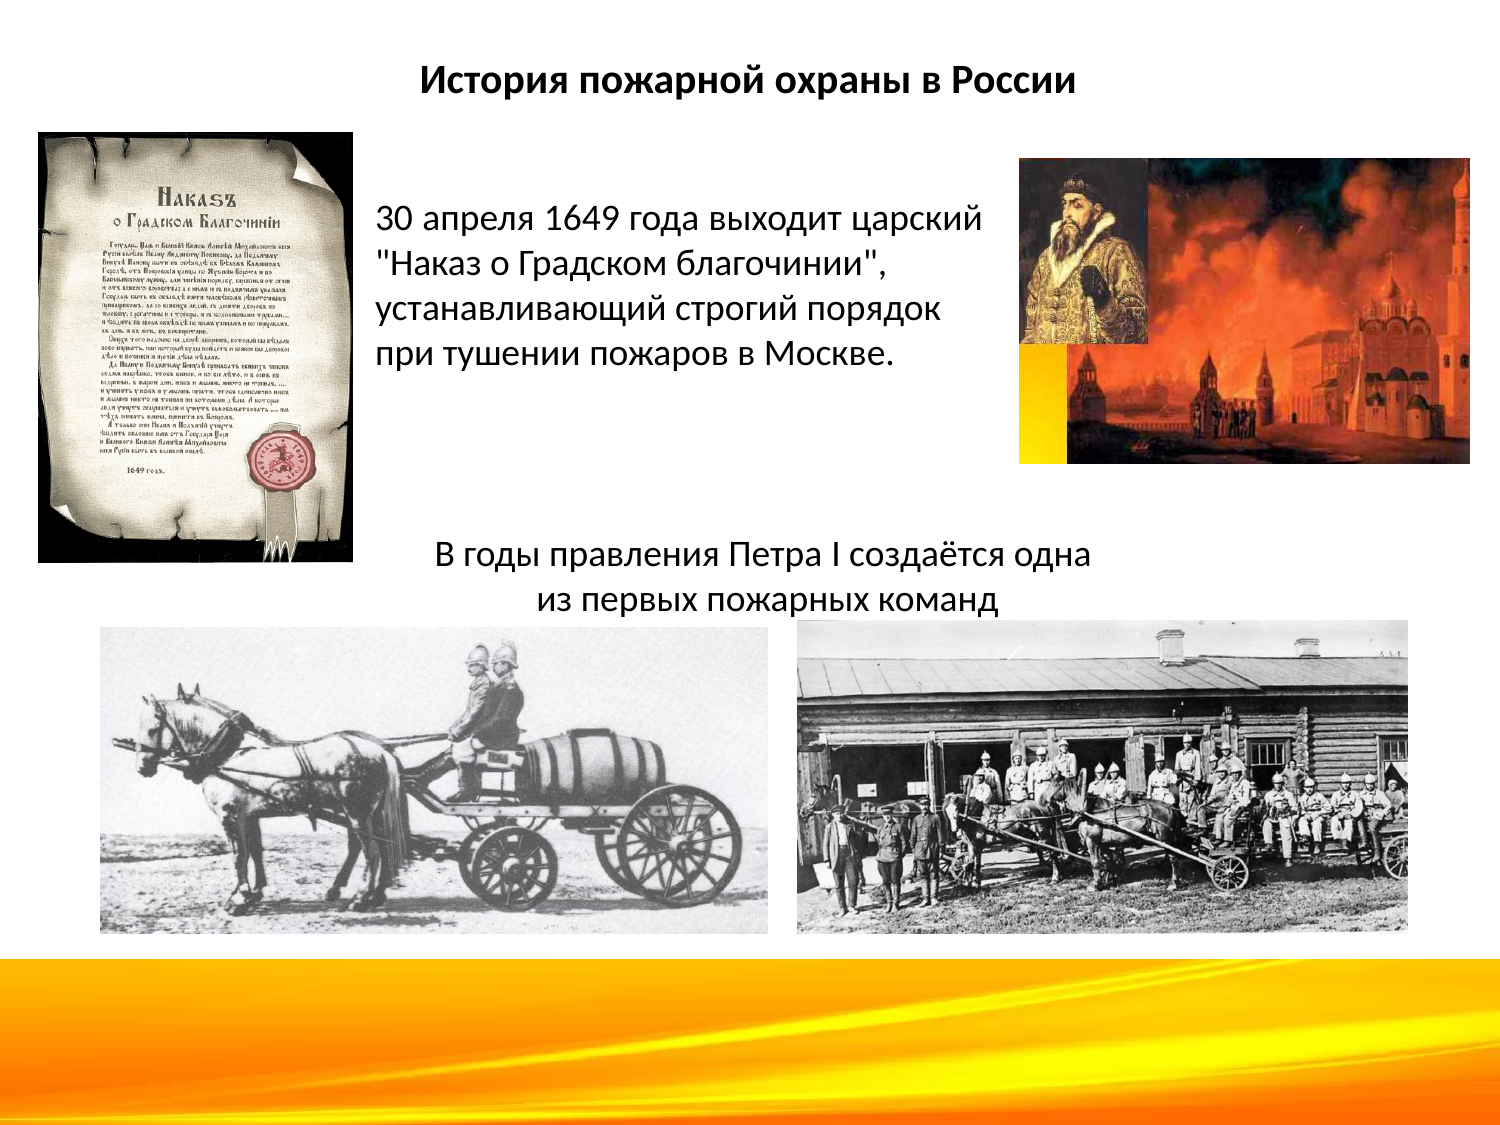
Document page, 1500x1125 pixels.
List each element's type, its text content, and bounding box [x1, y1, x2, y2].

picture [796, 620, 1408, 934]
text_box История пожарной охраны в России [404, 44, 1093, 109]
text_box 30 апреля 1649 года выходит царский "Наказ о Градском благочинии", устанавливающий строгий порядок при тушении пожаров в Москве. [360, 185, 998, 381]
picture [0, 958, 1500, 1125]
text_box В годы правления Петра I создаётся одна из первых пожарных команд [419, 521, 1116, 627]
picture [100, 627, 768, 934]
picture [1018, 158, 1470, 464]
picture [38, 132, 354, 563]
